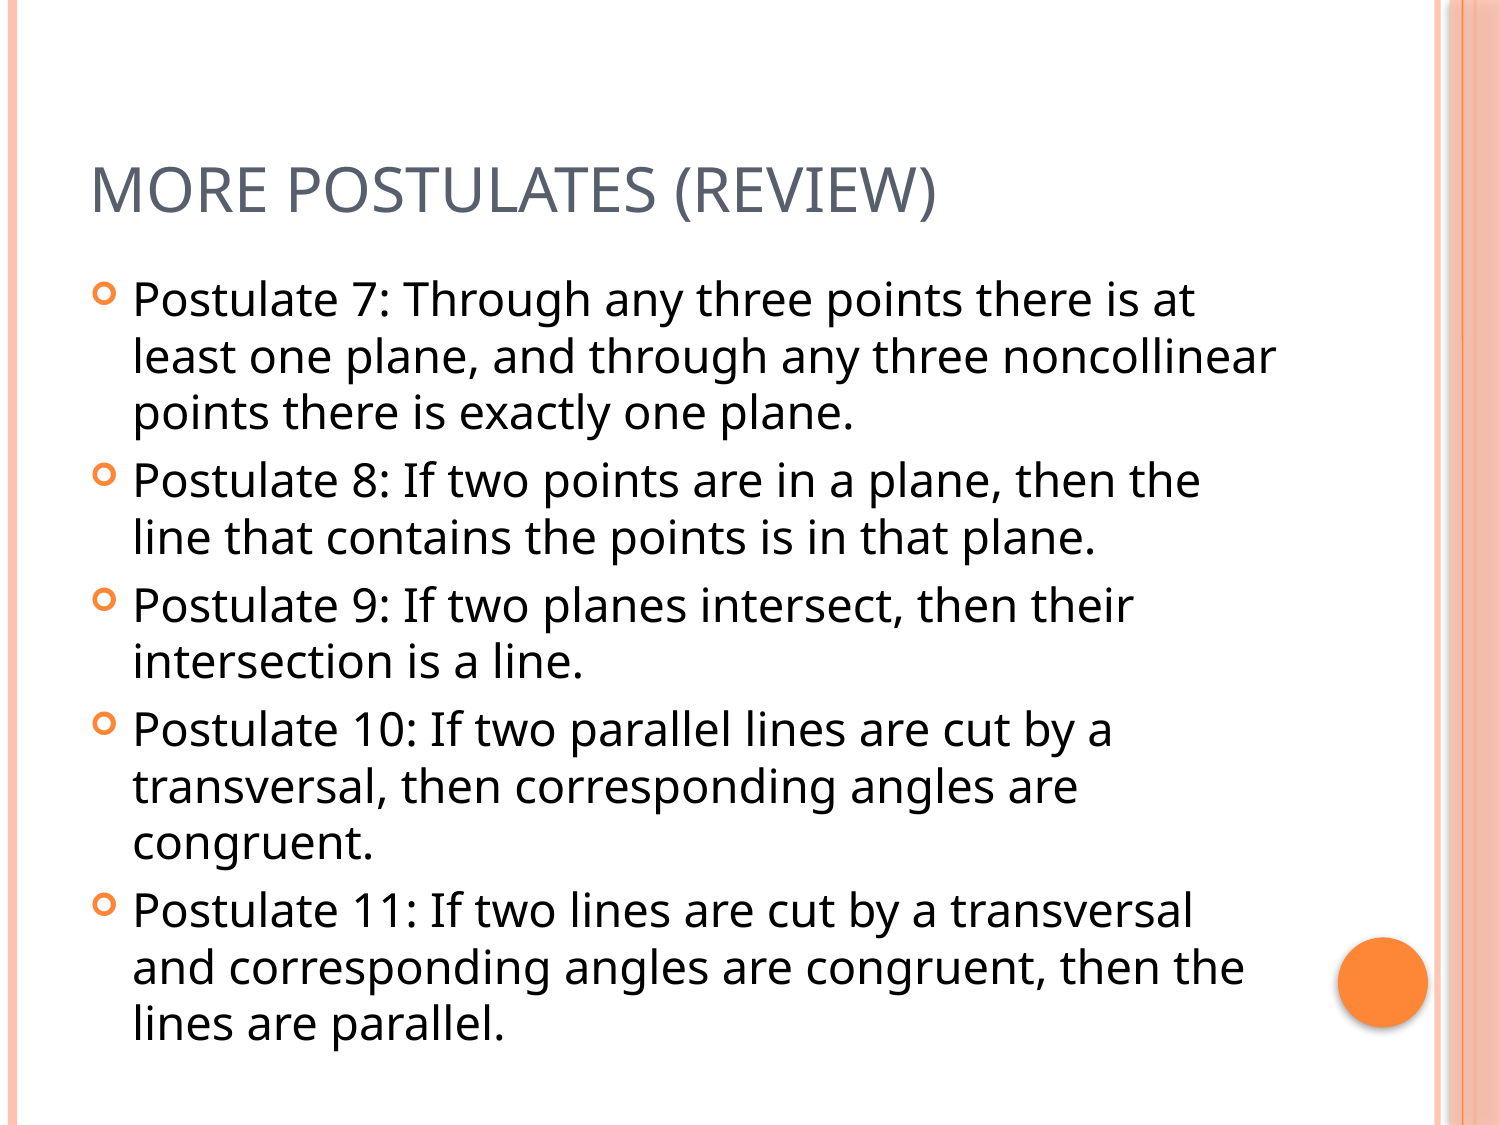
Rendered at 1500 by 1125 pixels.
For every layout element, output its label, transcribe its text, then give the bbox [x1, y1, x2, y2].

list Postulate 7: Through any three points there is at least one plane, and through any three noncollinear points there is exactly one plane. Postulate 8: If two points are in a plane, then the line that contains the points is in that plane. Postulate 9: If two planes intersect, then their intersection is a line. Postulate 10: If two parallel lines are cut by a transversal, then corresponding angles are congruent. Postulate 11: If two lines are cut by a transversal and corresponding angles are congruent, then the lines are parallel. [75, 262, 1300, 1062]
title More Postulates (Review) [75, 45, 1300, 233]
